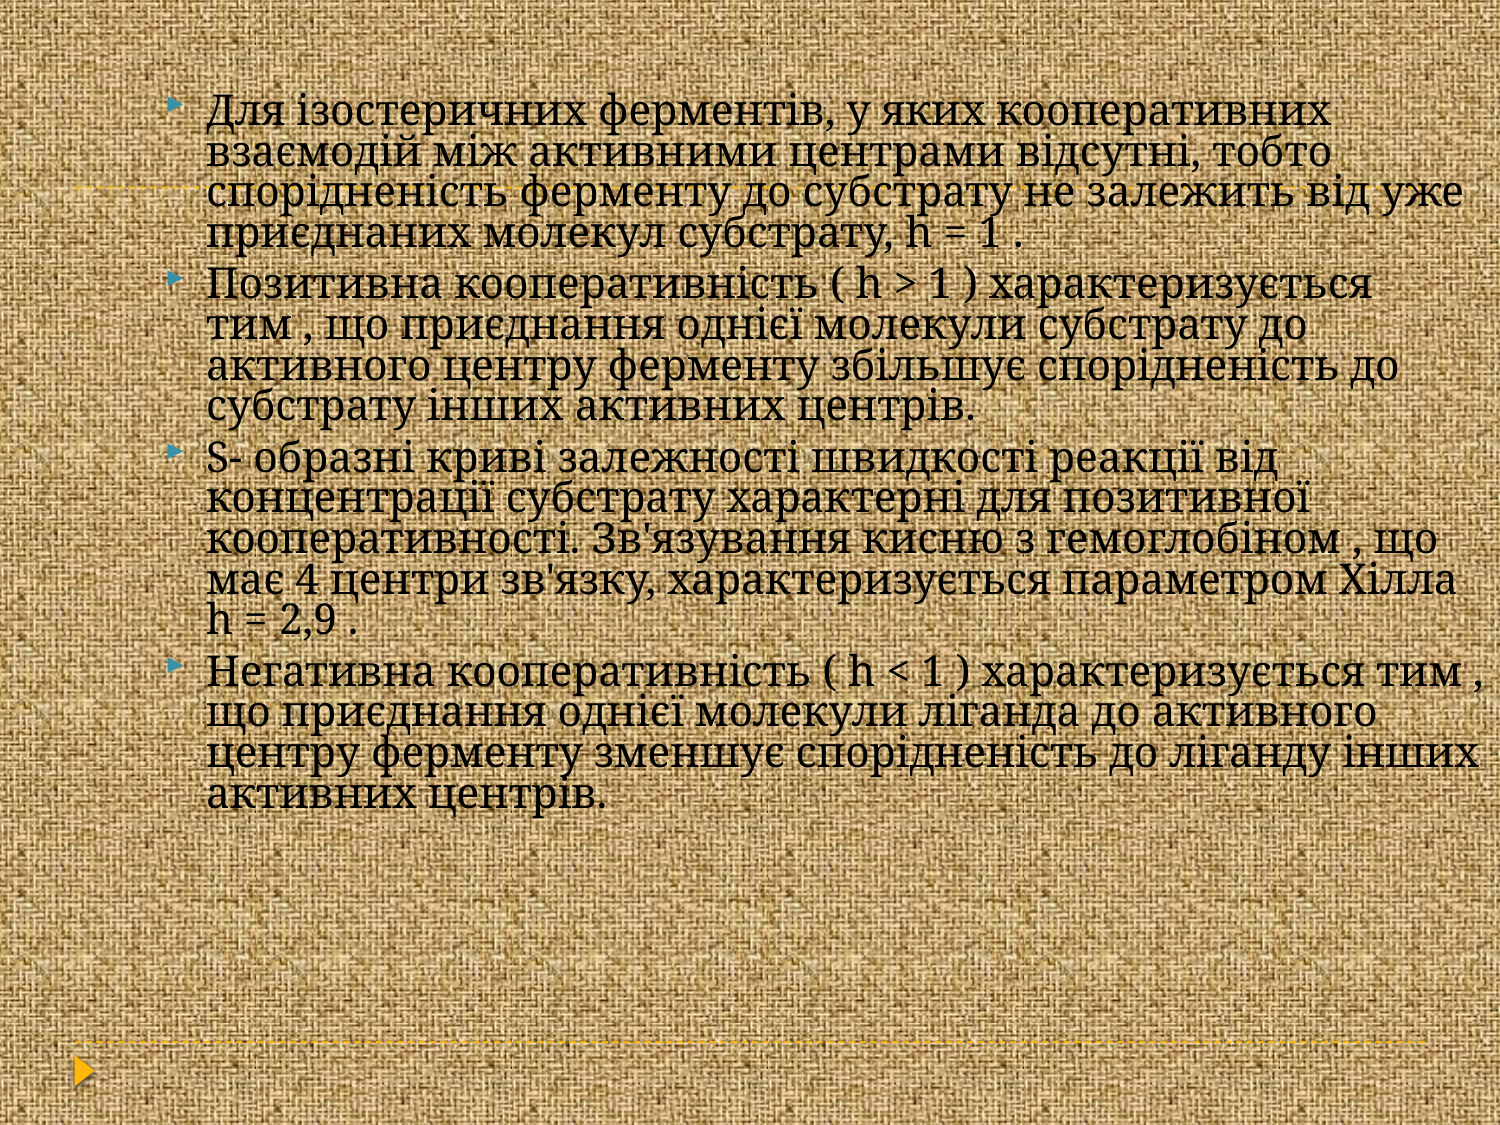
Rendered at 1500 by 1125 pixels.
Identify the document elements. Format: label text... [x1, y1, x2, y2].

picture [0, 0, 1500, 1125]
list Для ізостеричних ферментів, у яких кооперативних взаємодій між активними центрами відсутні, тобто спорідненість ферменту до субстрату не залежить від уже приєднаних молекул субстрату, h = 1 . Позитивна кооперативність ( h > 1 ) характеризується тим , що приєднання однієї молекули субстрату до активного центру ферменту збільшує спорідненість до субстрату інших активних центрів. S- образні криві залежності швидкості реакції від концентрації субстрату характерні для позитивної кооперативності. Зв'язування кисню з гемоглобіном , що має 4 центри зв'язку, характеризується параметром Хілла h = 2,9 . Негативна кооперативність ( h < 1 ) характеризується тим , що приєднання однієї молекули ліганда до активного центру ферменту зменшує спорідненість до ліганду інших активних центрів. [150, 85, 1500, 828]
